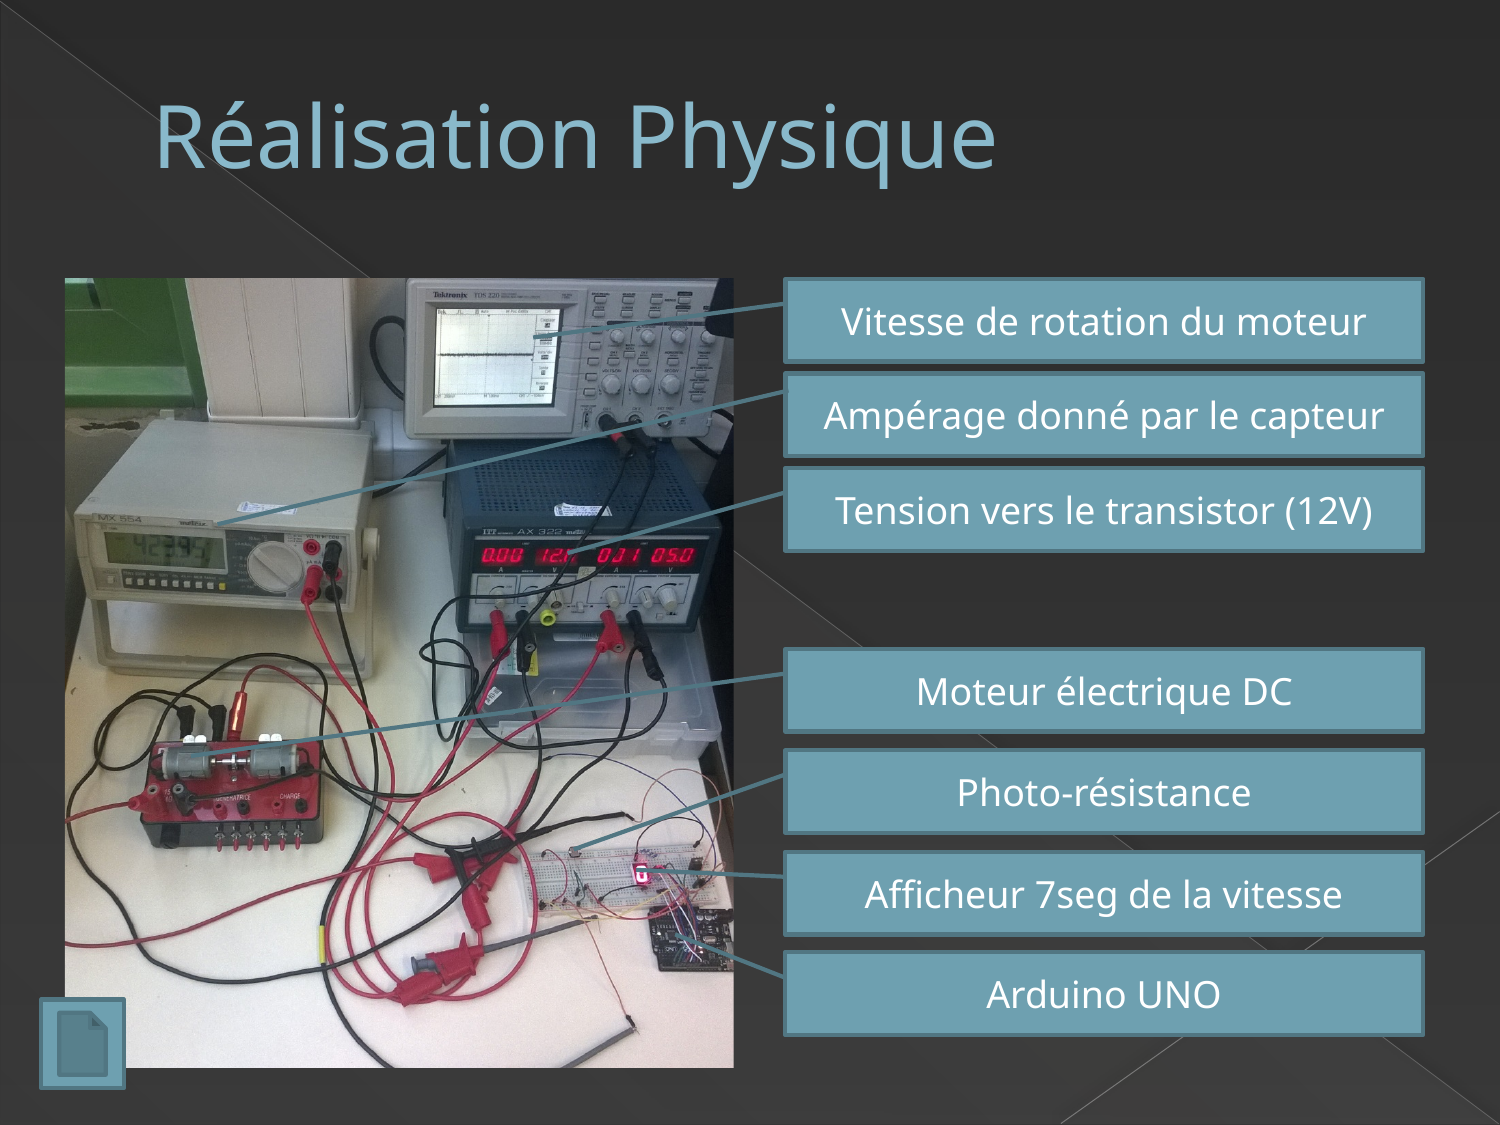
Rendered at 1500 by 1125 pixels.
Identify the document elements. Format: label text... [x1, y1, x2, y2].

text_box [39, 997, 126, 1090]
title Réalisation Physique [58, 19, 1409, 249]
text_box Vitesse de rotation du moteur [738, 277, 1425, 364]
text_box Photo-résistance [738, 748, 1425, 835]
text_box Arduino UNO [738, 950, 1425, 1037]
picture [64, 278, 734, 1069]
text_box Afficheur 7seg de la vitesse [738, 850, 1425, 937]
text_box Tension vers le transistor (12V) [738, 466, 1425, 553]
text_box Ampérage donné par le capteur [738, 371, 1425, 458]
text_box Moteur électrique DC [738, 647, 1425, 734]
